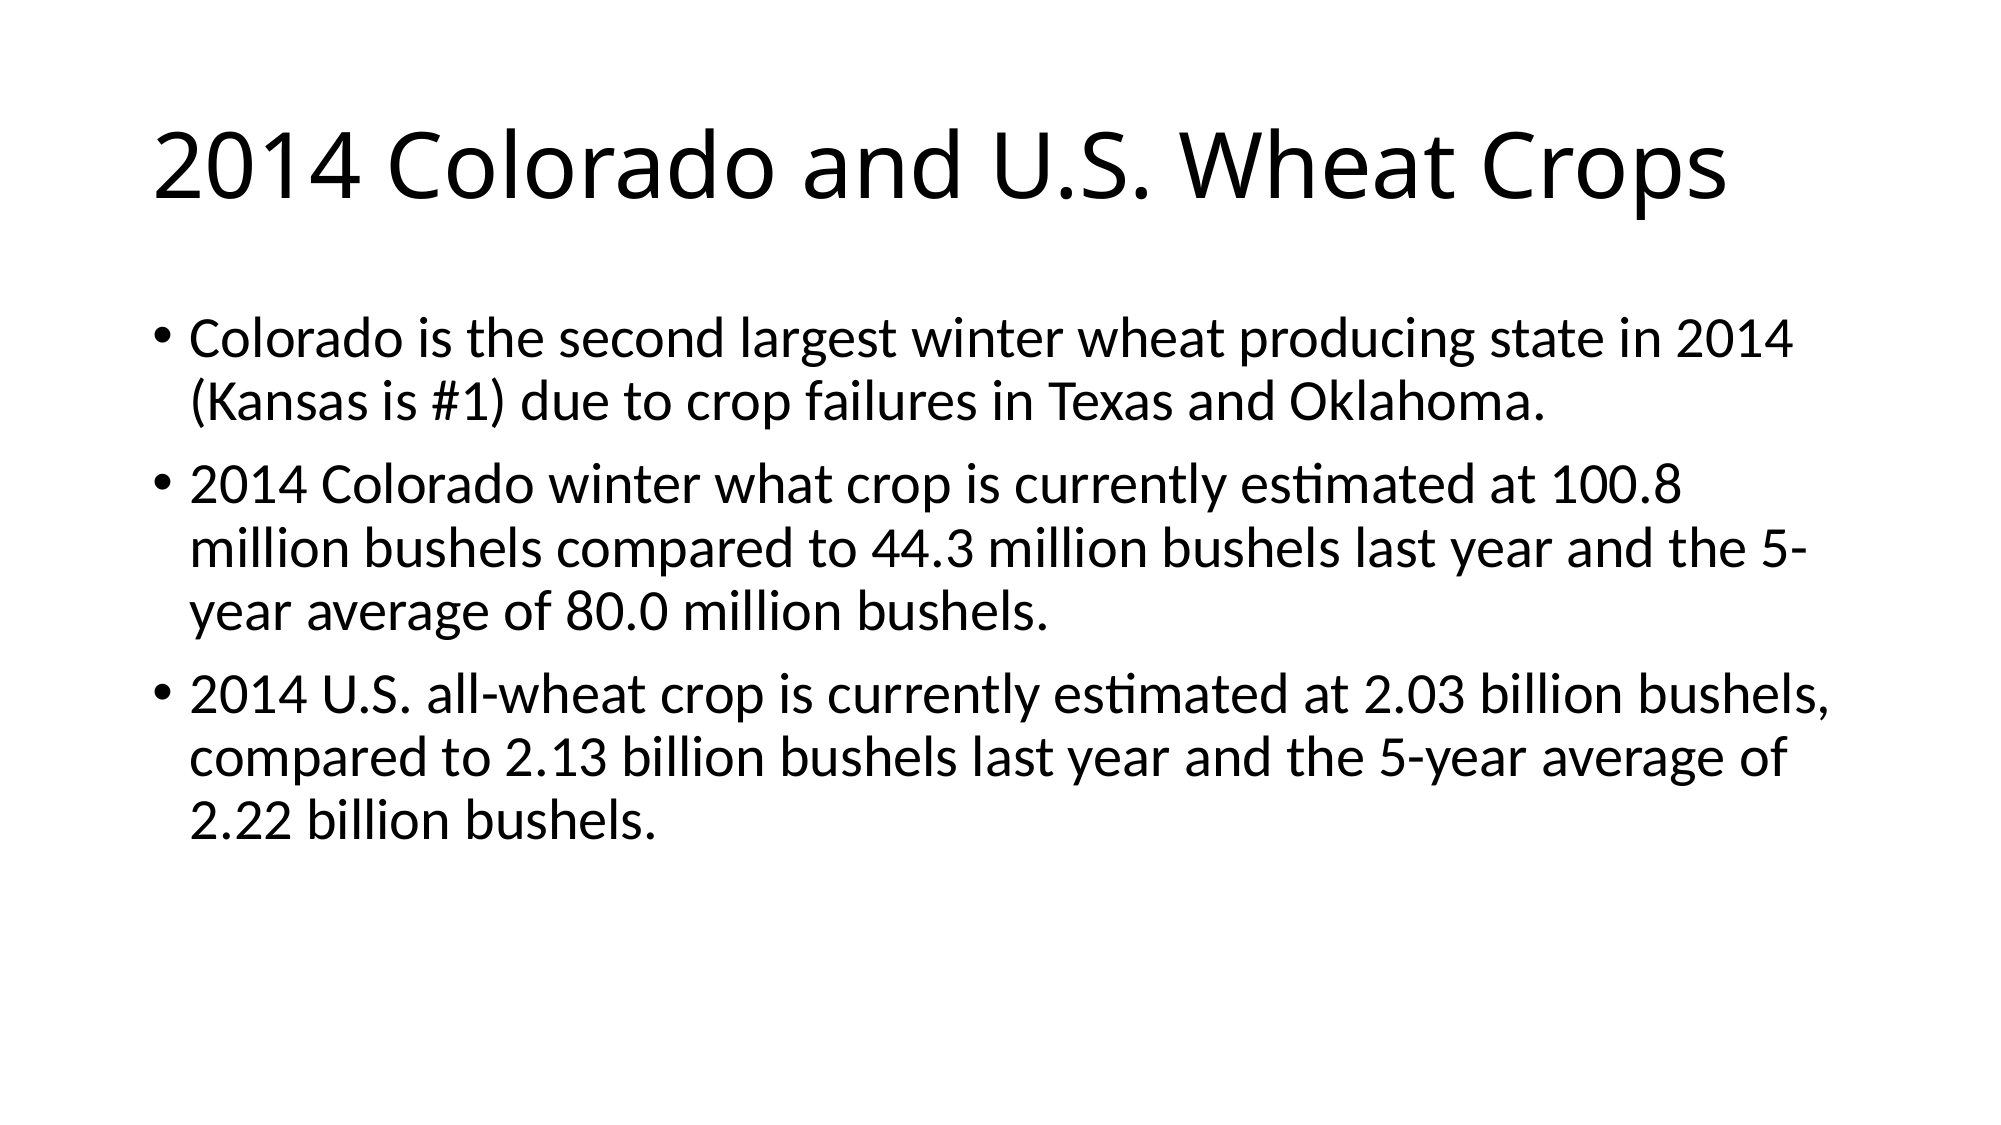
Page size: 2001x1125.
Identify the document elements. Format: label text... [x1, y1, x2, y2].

title 2014 Colorado and U.S. Wheat Crops [137, 59, 1863, 278]
list Colorado is the second largest winter wheat producing state in 2014 (Kansas is #1) due to crop failures in Texas and Oklahoma. 2014 Colorado winter what crop is currently estimated at 100.8 million bushels compared to 44.3 million bushels last year and the 5-year average of 80.0 million bushels. 2014 U.S. all-wheat crop is currently estimated at 2.03 billion bushels, compared to 2.13 billion bushels last year and the 5-year average of 2.22 billion bushels. [137, 299, 1863, 1014]
